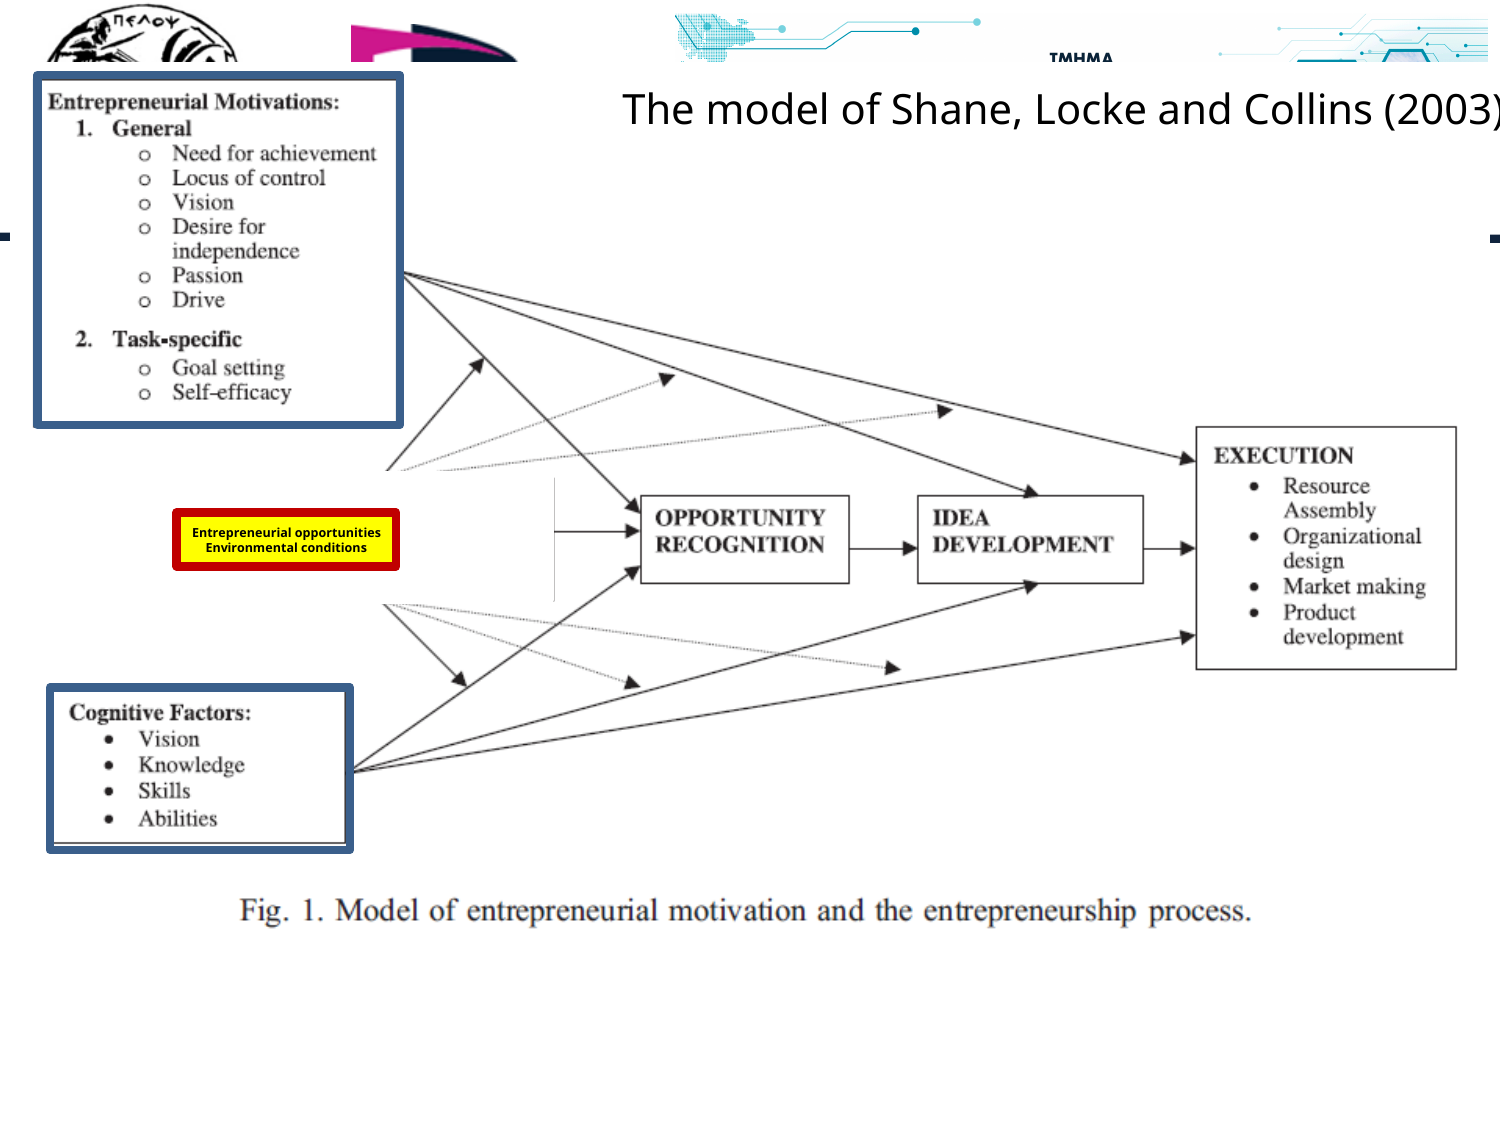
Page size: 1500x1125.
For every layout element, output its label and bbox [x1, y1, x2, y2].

text_box [1492, 75, 1500, 140]
picture [10, 0, 1490, 952]
